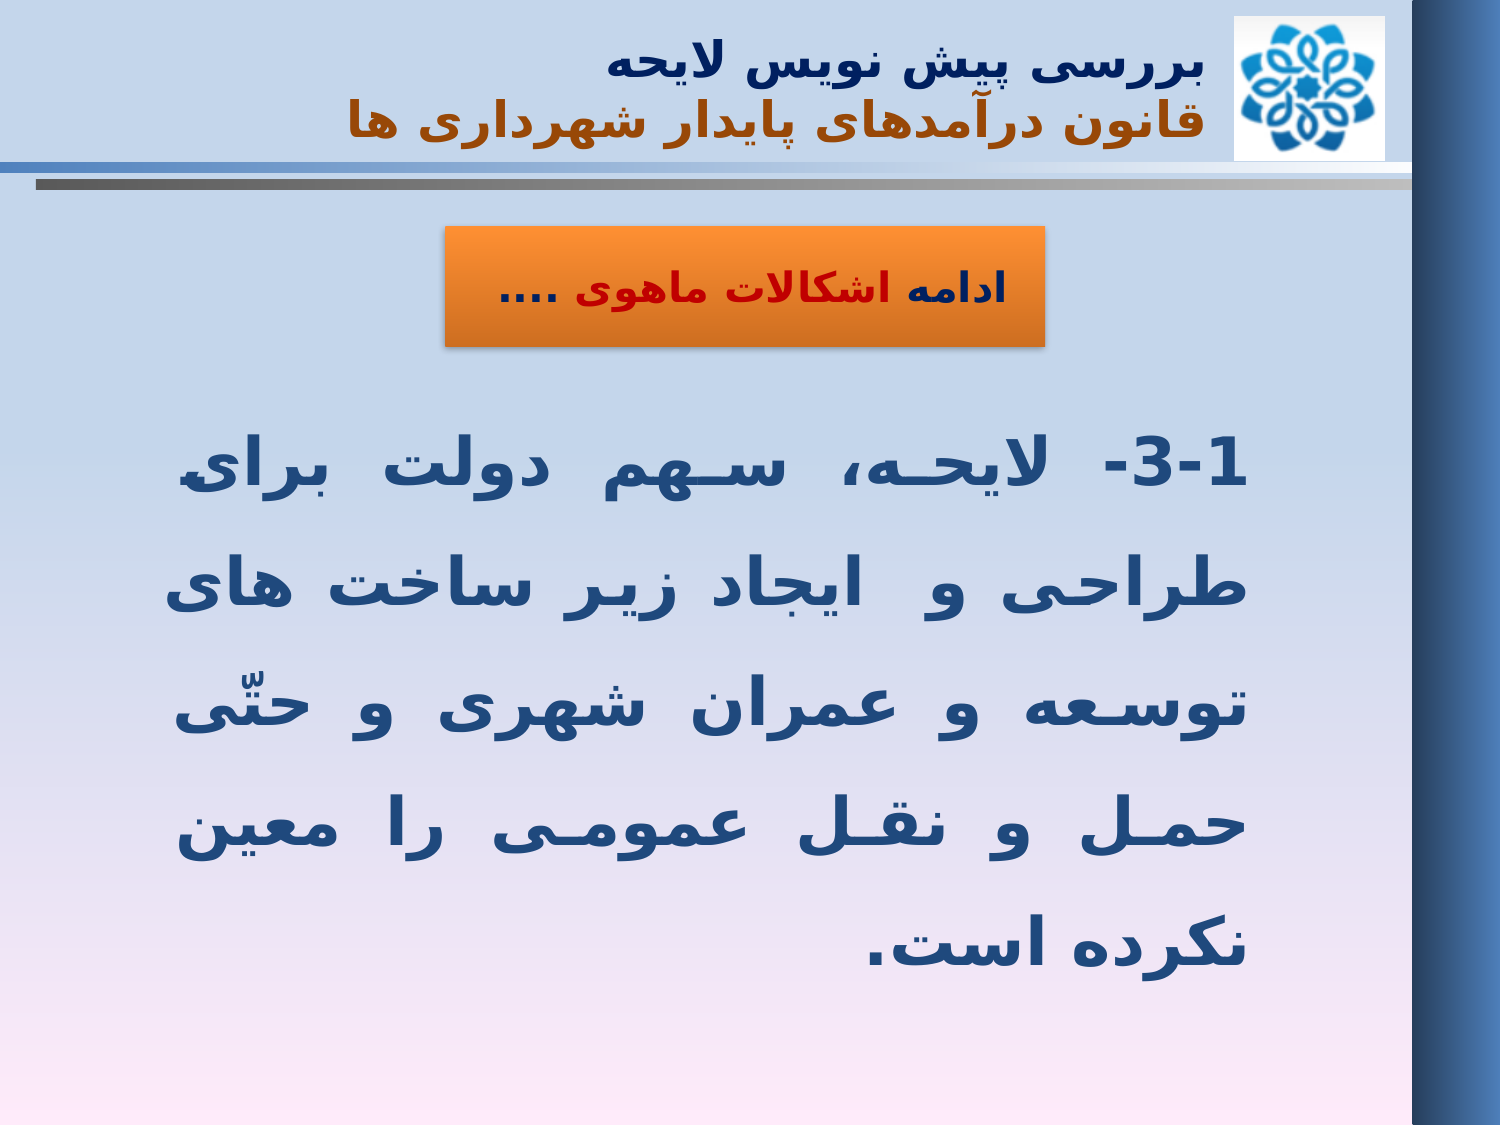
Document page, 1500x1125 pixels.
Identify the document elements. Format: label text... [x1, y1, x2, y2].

text_box 3-1- لایحه، سهم دولت برای طراحی و ایجاد زیر ساخت های توسعه و عمران شهری و حتّی حمل و نقل عمومی را معین نکرده است. [140, 371, 1341, 987]
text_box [1412, 0, 1500, 1125]
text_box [0, 162, 1407, 190]
text_box ادامه اشکالات ماهوی .... [445, 226, 1046, 347]
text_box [0, 16, 1385, 162]
